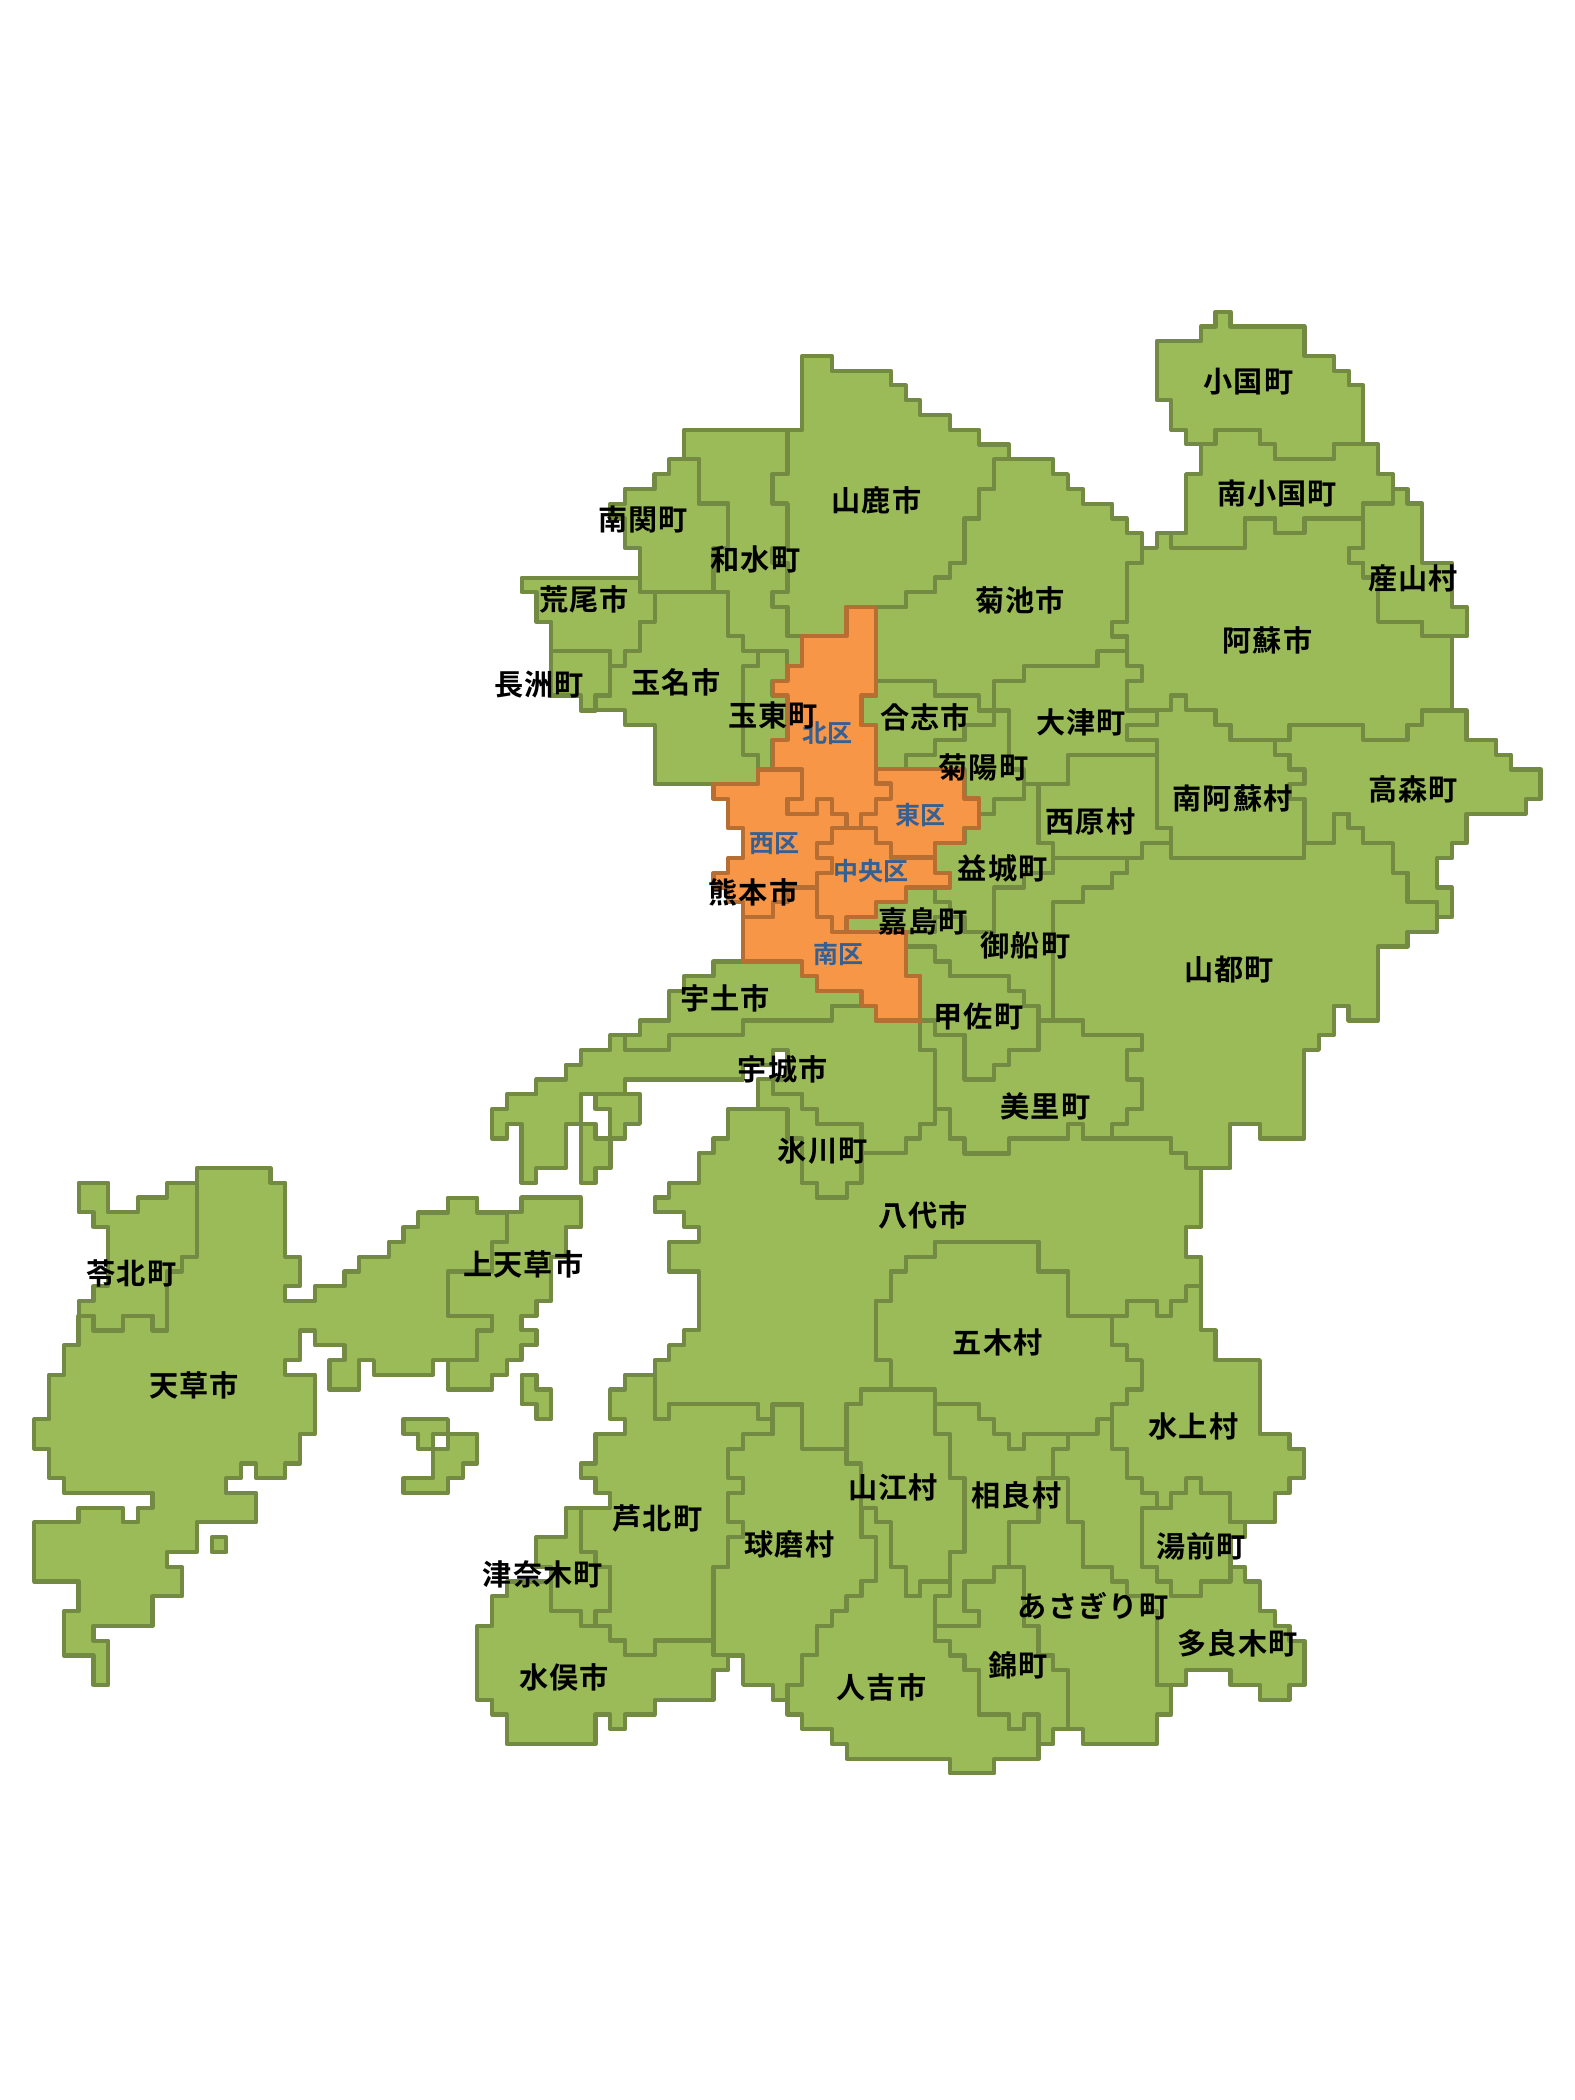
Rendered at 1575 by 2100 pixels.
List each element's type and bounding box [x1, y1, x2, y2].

text_box [34, 311, 1541, 1774]
